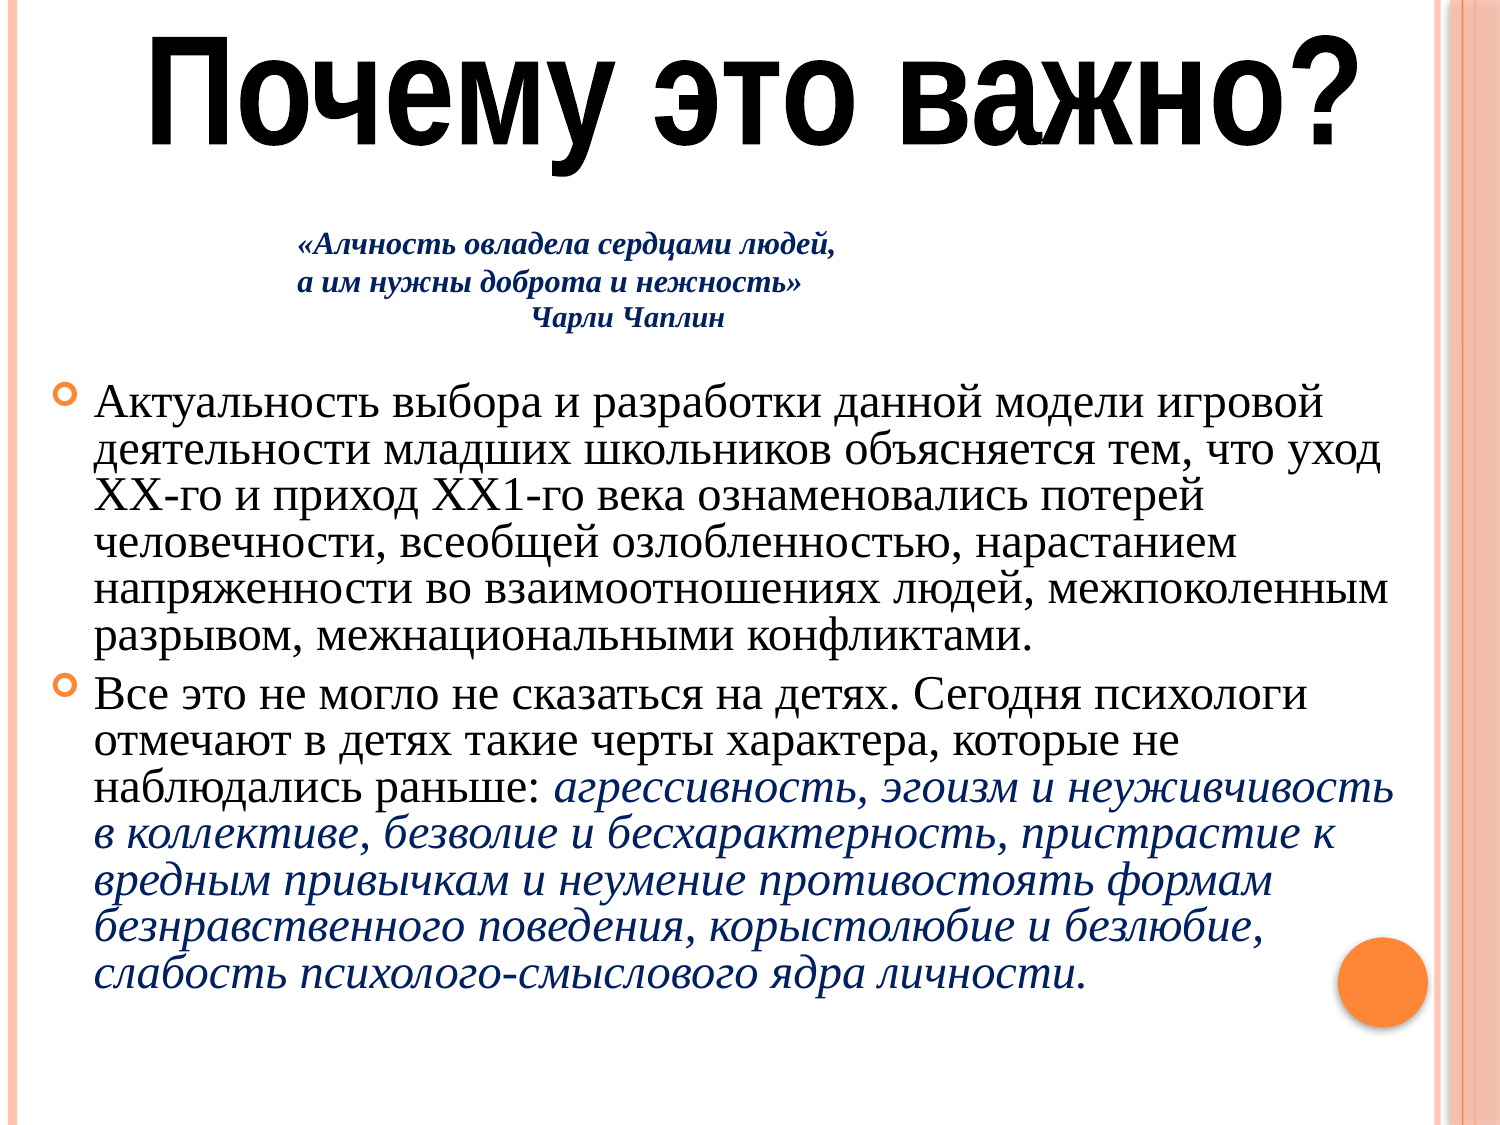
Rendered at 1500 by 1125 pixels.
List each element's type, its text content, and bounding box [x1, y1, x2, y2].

list «Алчность овладела сердцами людей, а им нужны доброта и нежность» Чарли Чаплин Актуальность выбора и разработки данной модели игровой деятельности младших школьников объясняется тем, что уход ХХ-го и приход ХХ1-го века ознаменовались потерей человечности, всеобщей озлобленностью, нарастанием напряженности во взаимоотношениях людей, межпоколенным разрывом, межнациональными конфликтами. Все это не могло не сказаться на детях. Сегодня психологи отмечают в детях такие черты характера, которые не наблюдались раньше: агрессивность, эгоизм и неуживчивость в коллективе, безволие и бесхарактерность, пристрастие к вредным привычкам и неумение противостоять формам безнравственного поведения, корыстолюбие и безлюбие, слабость психолого-смыслового ядра личности. [35, 222, 1415, 1079]
